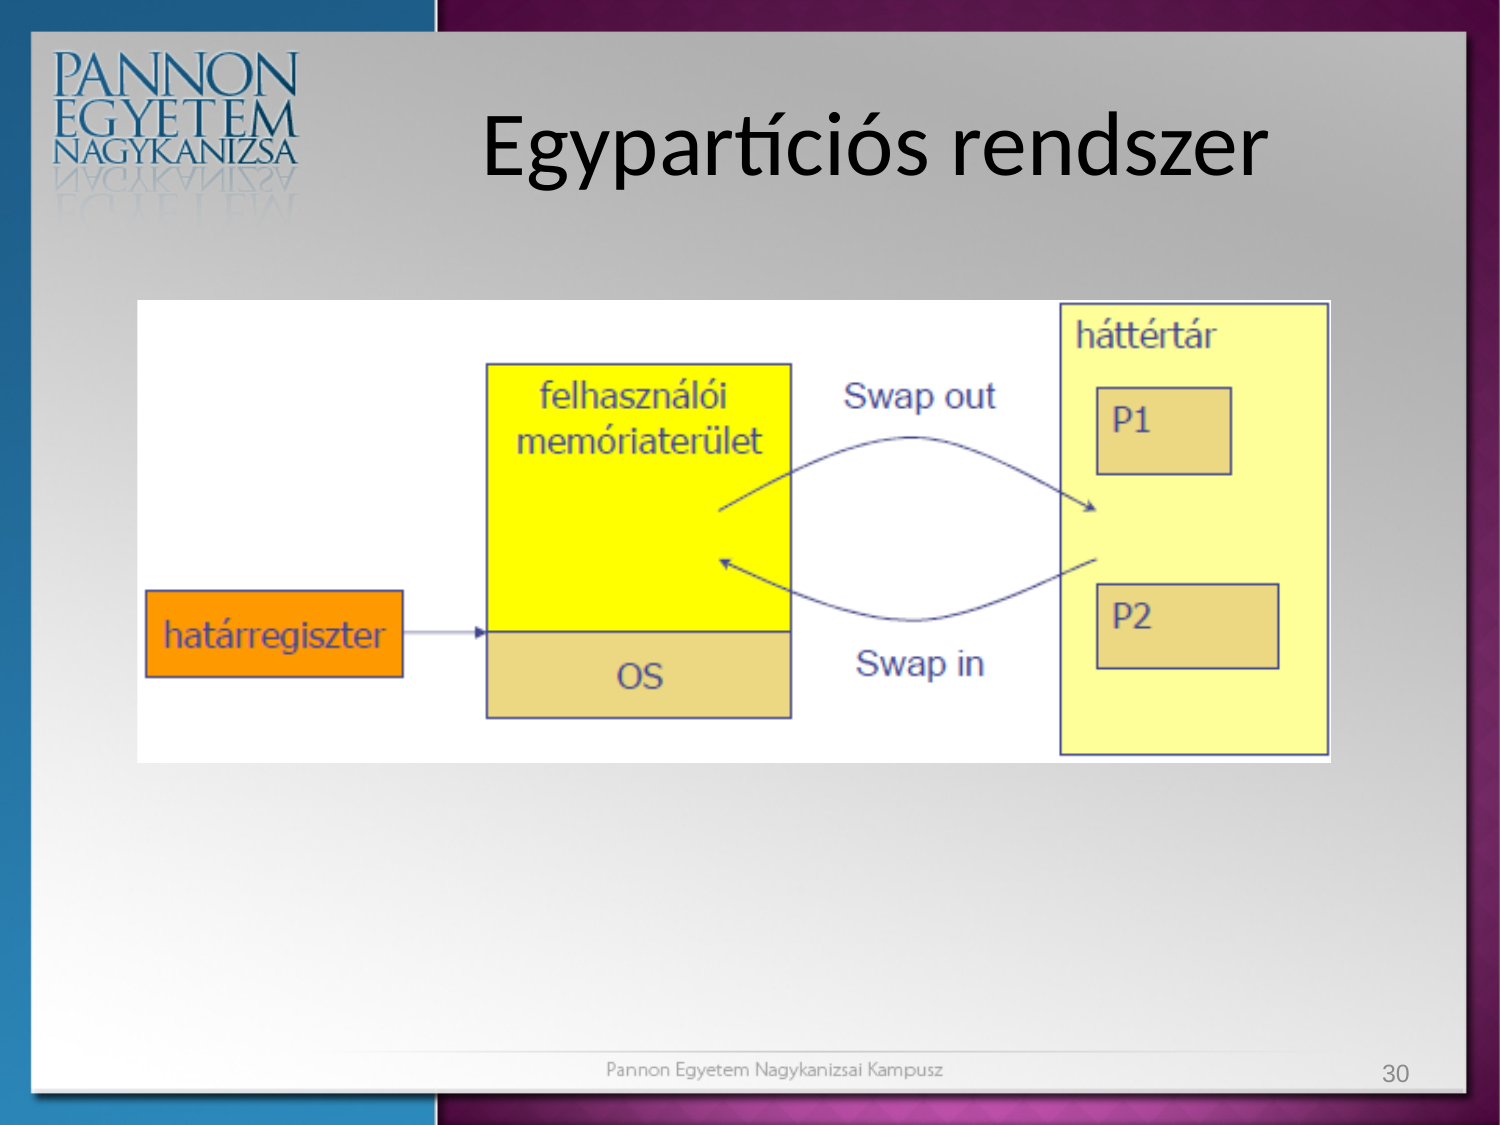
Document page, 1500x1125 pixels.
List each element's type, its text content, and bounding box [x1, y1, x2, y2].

picture [0, 0, 1500, 1125]
title Egypartíciós rendszer [328, 45, 1425, 233]
slide_number 30 [1074, 1042, 1425, 1103]
